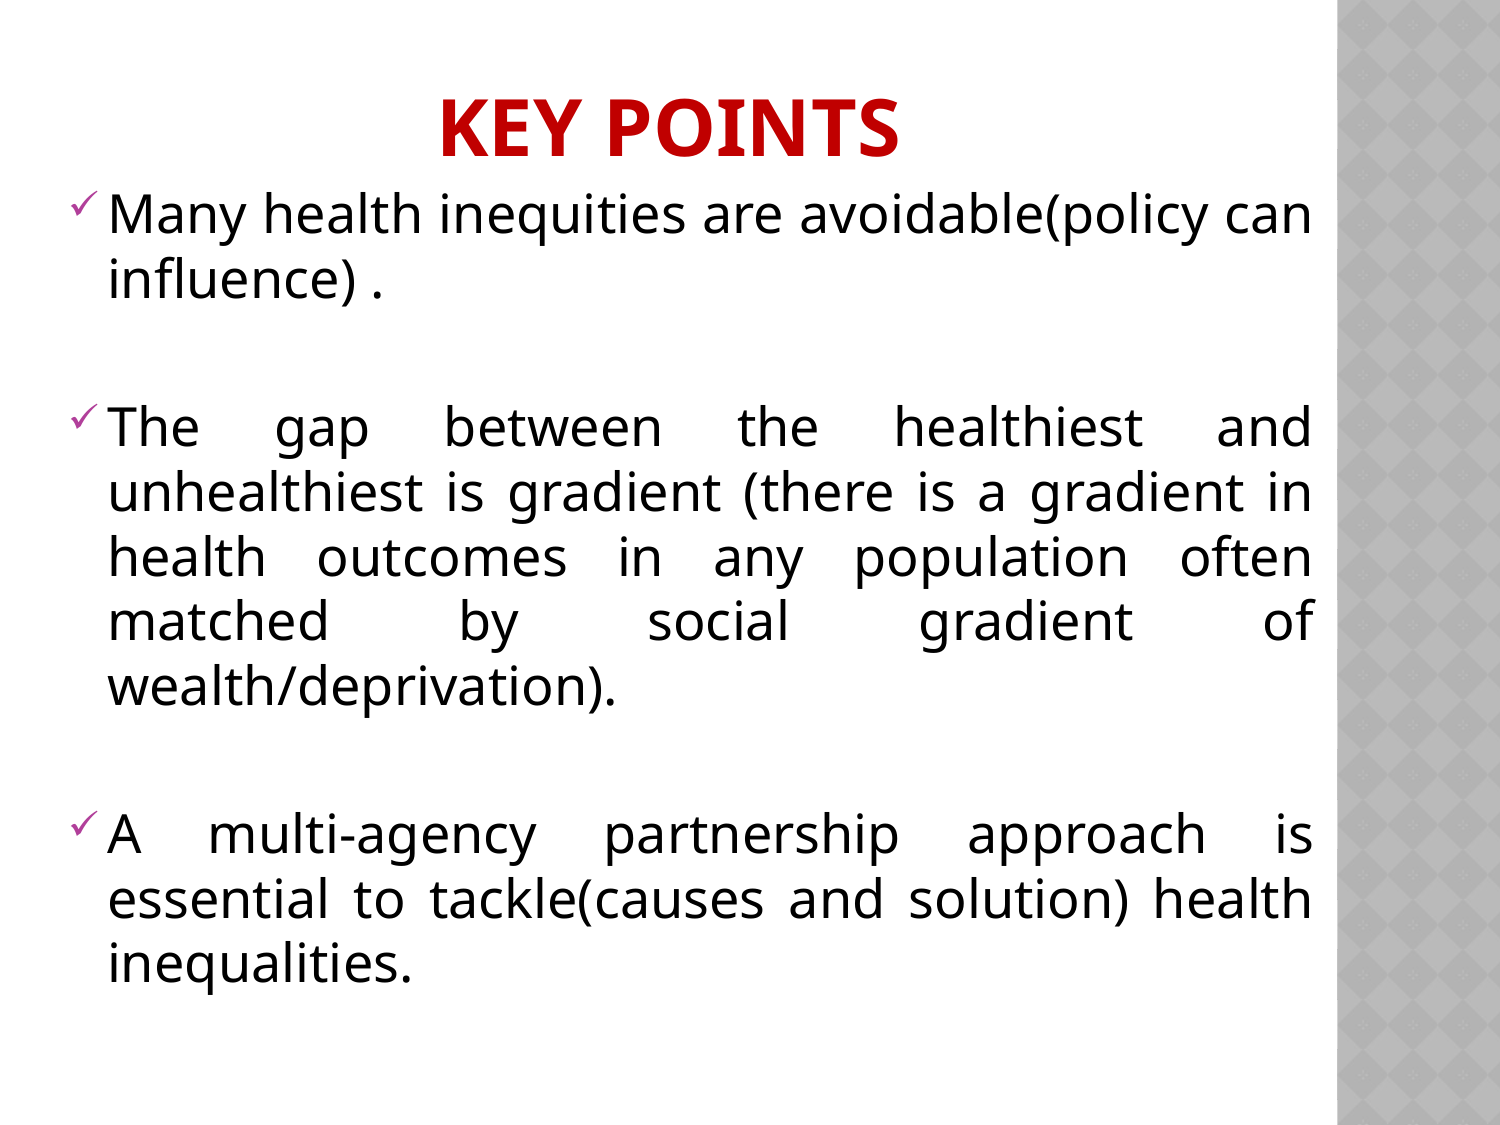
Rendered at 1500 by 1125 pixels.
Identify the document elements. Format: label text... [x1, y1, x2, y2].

list Many health inequities are avoidable(policy can influence) . The gap between the healthiest and unhealthiest is gradient (there is a gradient in health outcomes in any population often matched by social gradient of wealth/deprivation). A multi-agency partnership approach is essential to tackle(causes and solution) health inequalities. [53, 172, 1329, 1083]
title Key points [75, 52, 1263, 172]
